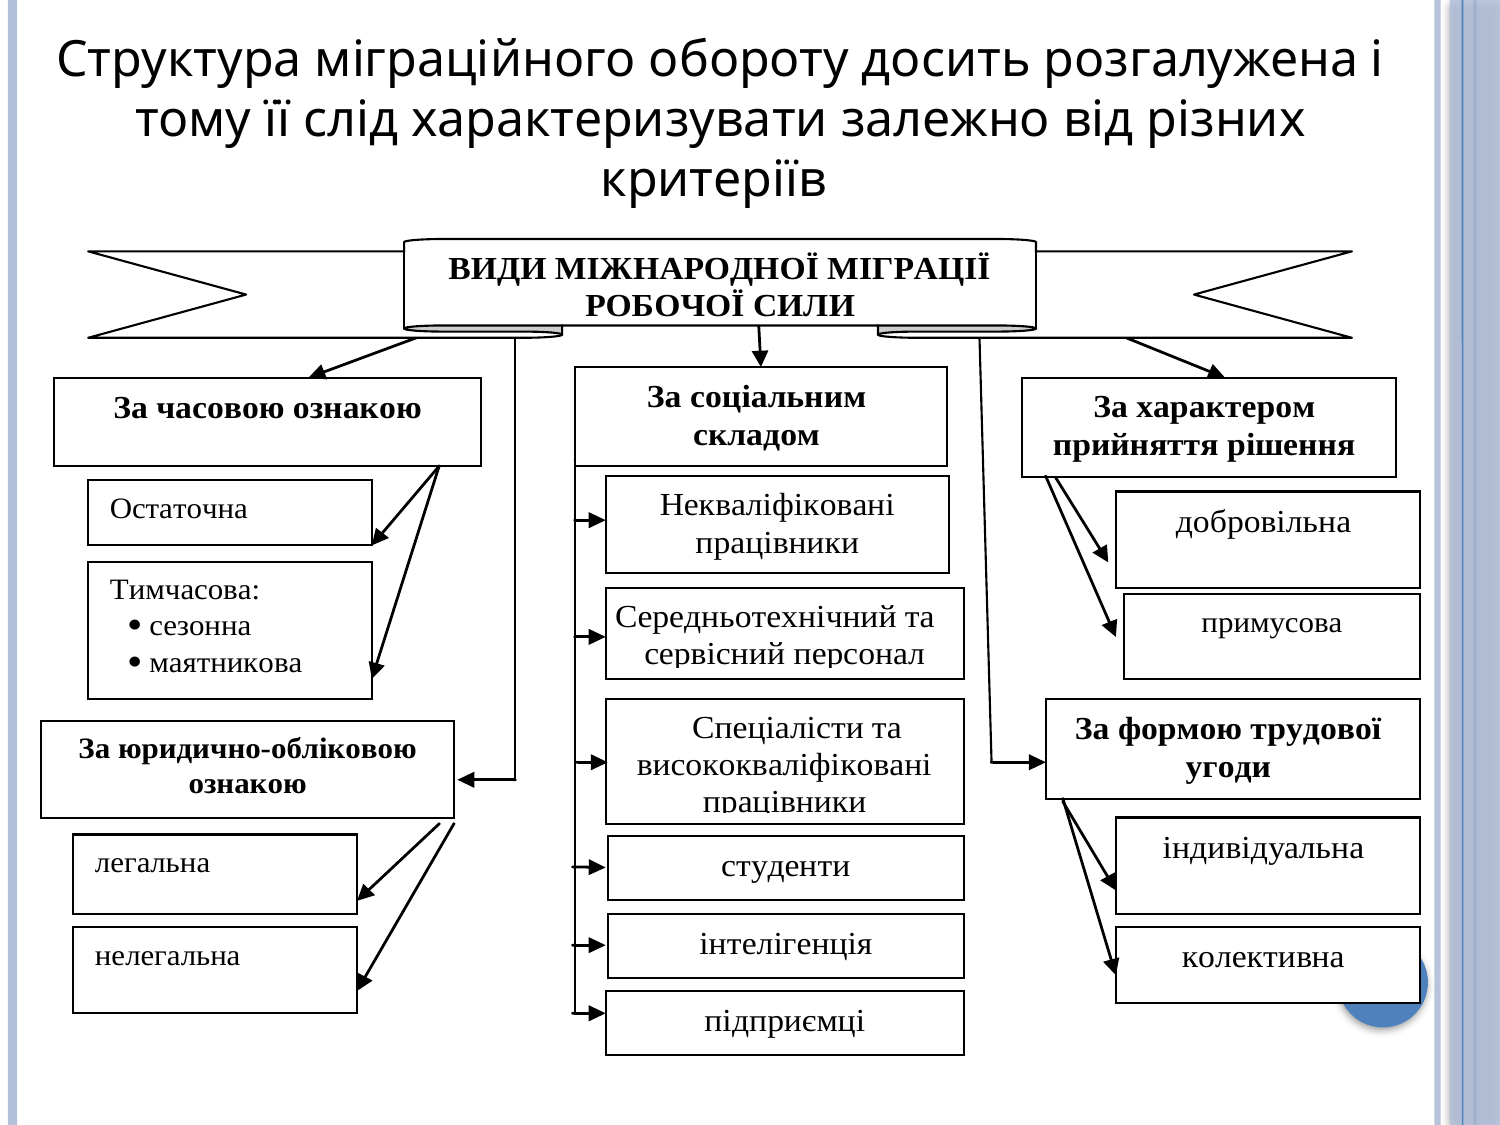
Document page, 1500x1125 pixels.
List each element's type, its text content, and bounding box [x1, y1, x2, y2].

picture [28, 207, 1448, 1060]
list Структура міграційного обороту досить розгалужена і тому її слід характеризувати залежно від різних критеріїв [17, 19, 1424, 220]
